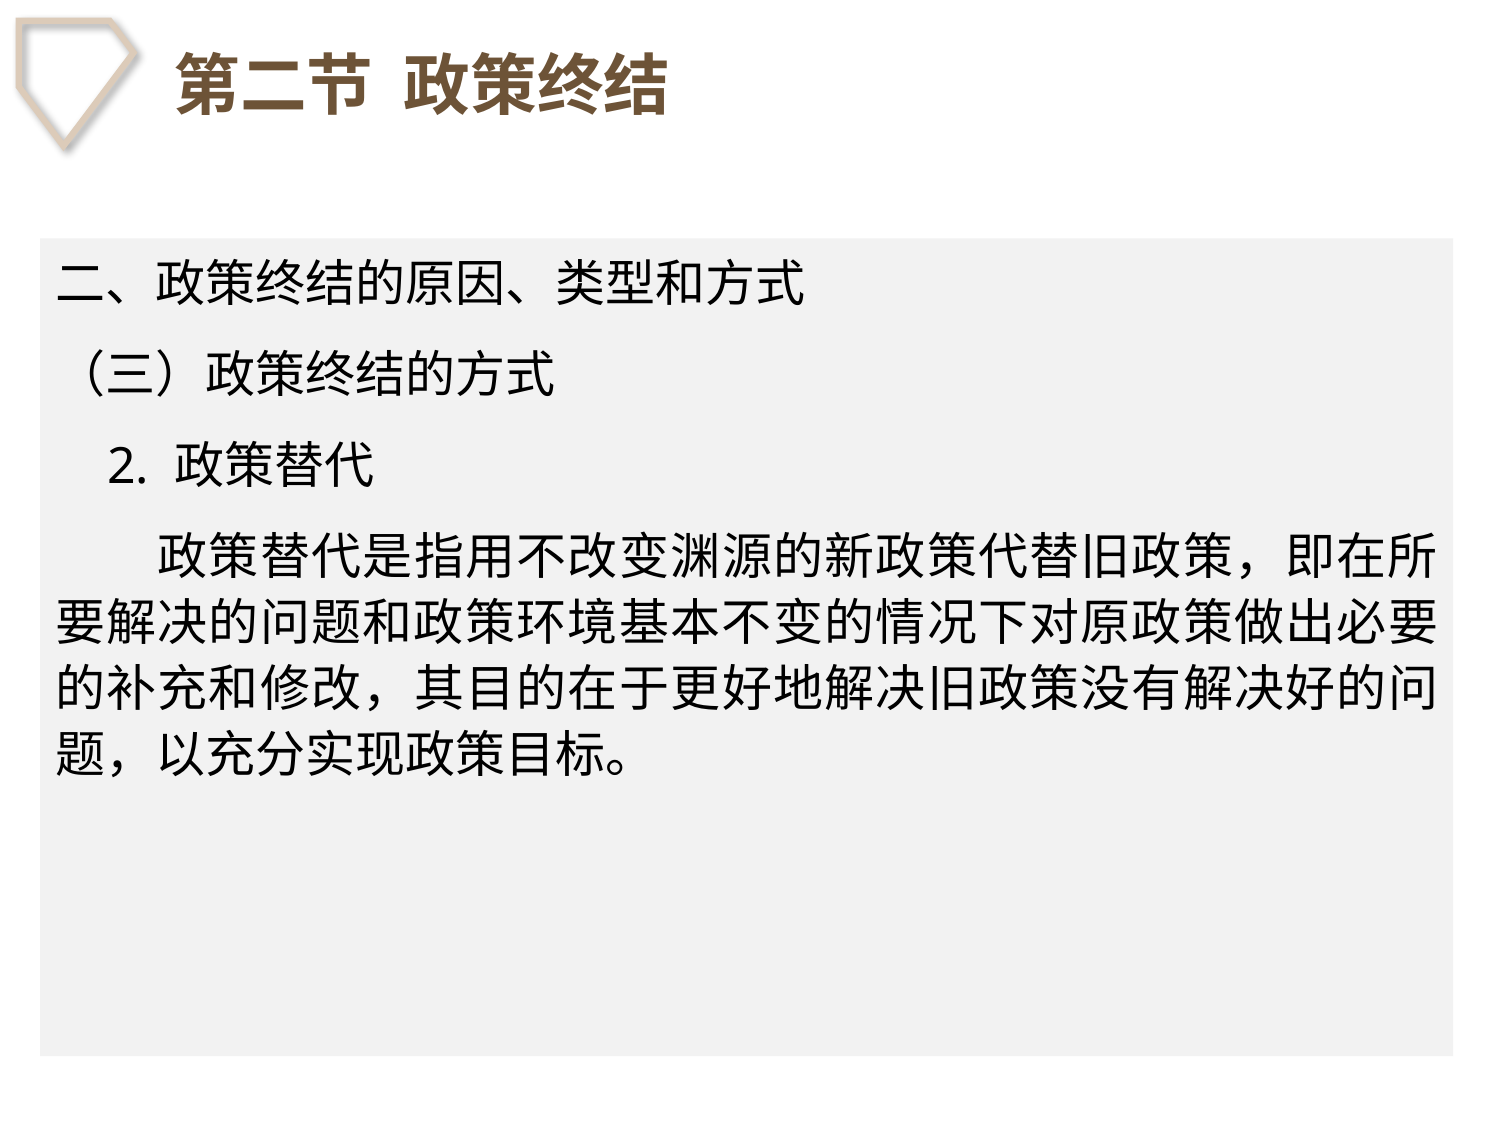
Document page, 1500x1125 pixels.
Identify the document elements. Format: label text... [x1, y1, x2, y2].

list 二、政策终结的原因、类型和方式 （三）政策终结的方式 2. 政策替代 政策替代是指用不改变渊源的新政策代替旧政策，即在所要解决的问题和政策环境基本不变的情况下对原政策做出必要的补充和修改，其目的在于更好地解决旧政策没有解决好的问题，以充分实现政策目标。 [40, 238, 1454, 1057]
title 第二节 政策终结 [158, 18, 1456, 159]
